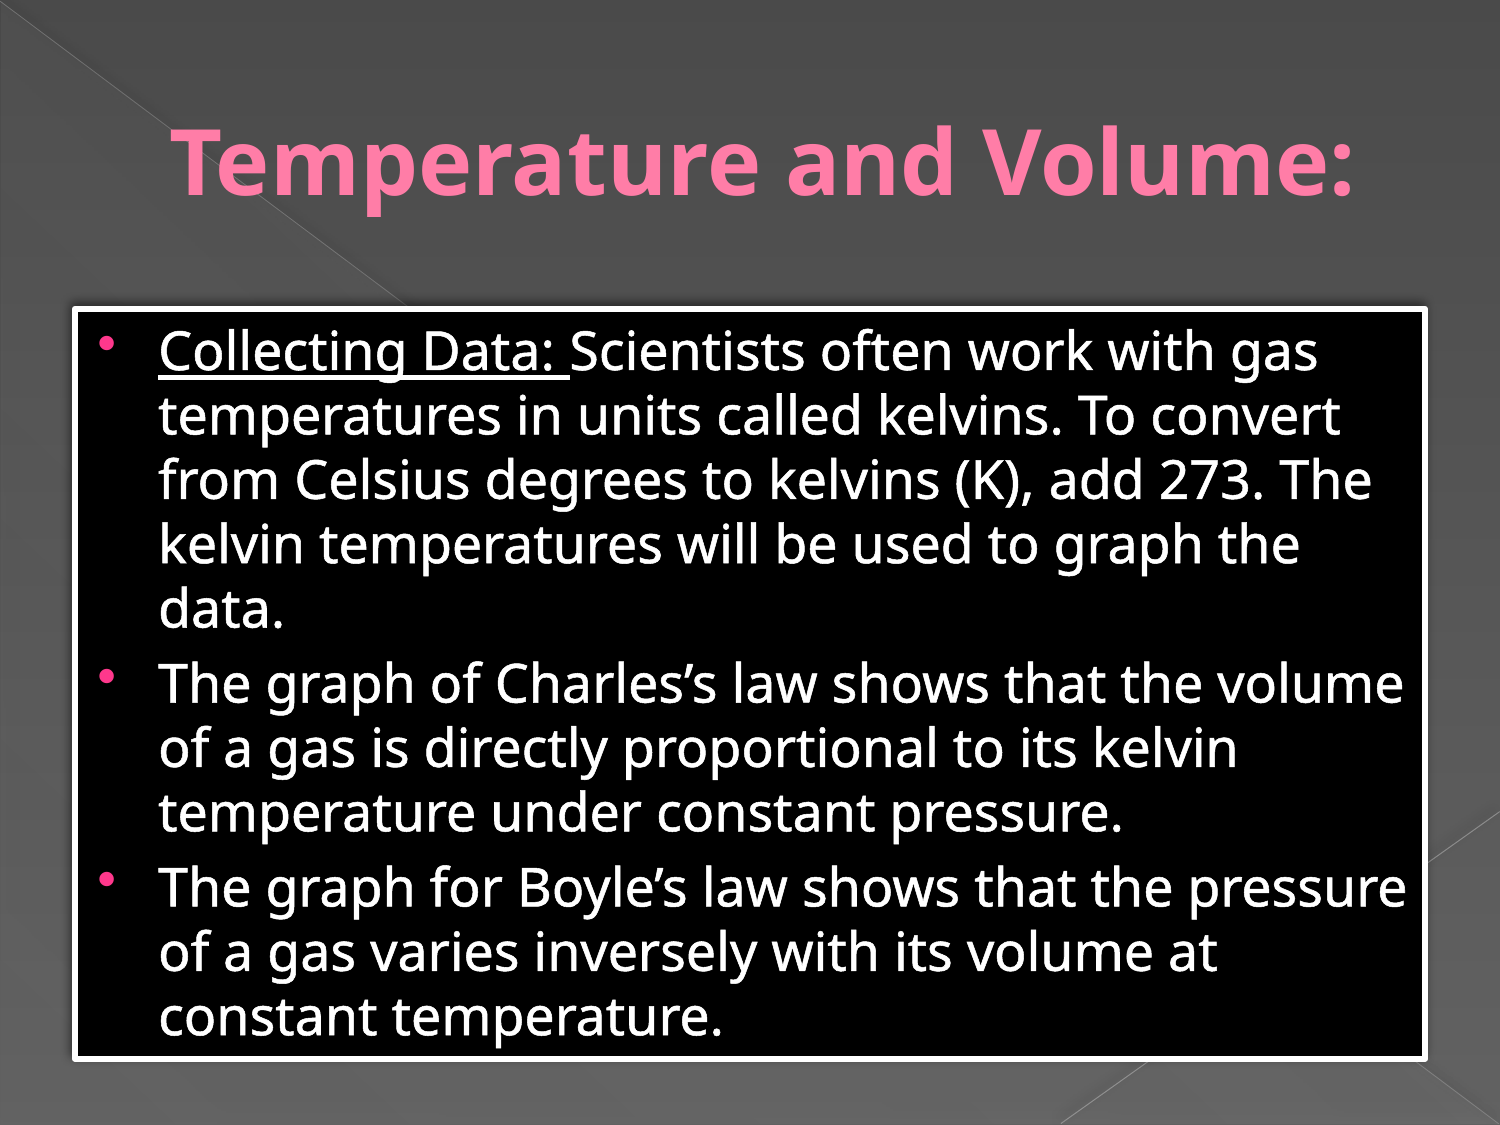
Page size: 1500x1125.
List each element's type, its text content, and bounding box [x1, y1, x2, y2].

title Temperature and Volume: [75, 43, 1425, 274]
list Collecting Data: Scientists often work with gas temperatures in units called kelvins. To convert from Celsius degrees to kelvins (K), add 273. The kelvin temperatures will be used to graph the data. The graph of Charles’s law shows that the volume of a gas is directly proportional to its kelvin temperature under constant pressure. The graph for Boyle’s law shows that the pressure of a gas varies inversely with its volume at constant temperature. [72, 306, 1428, 1062]
